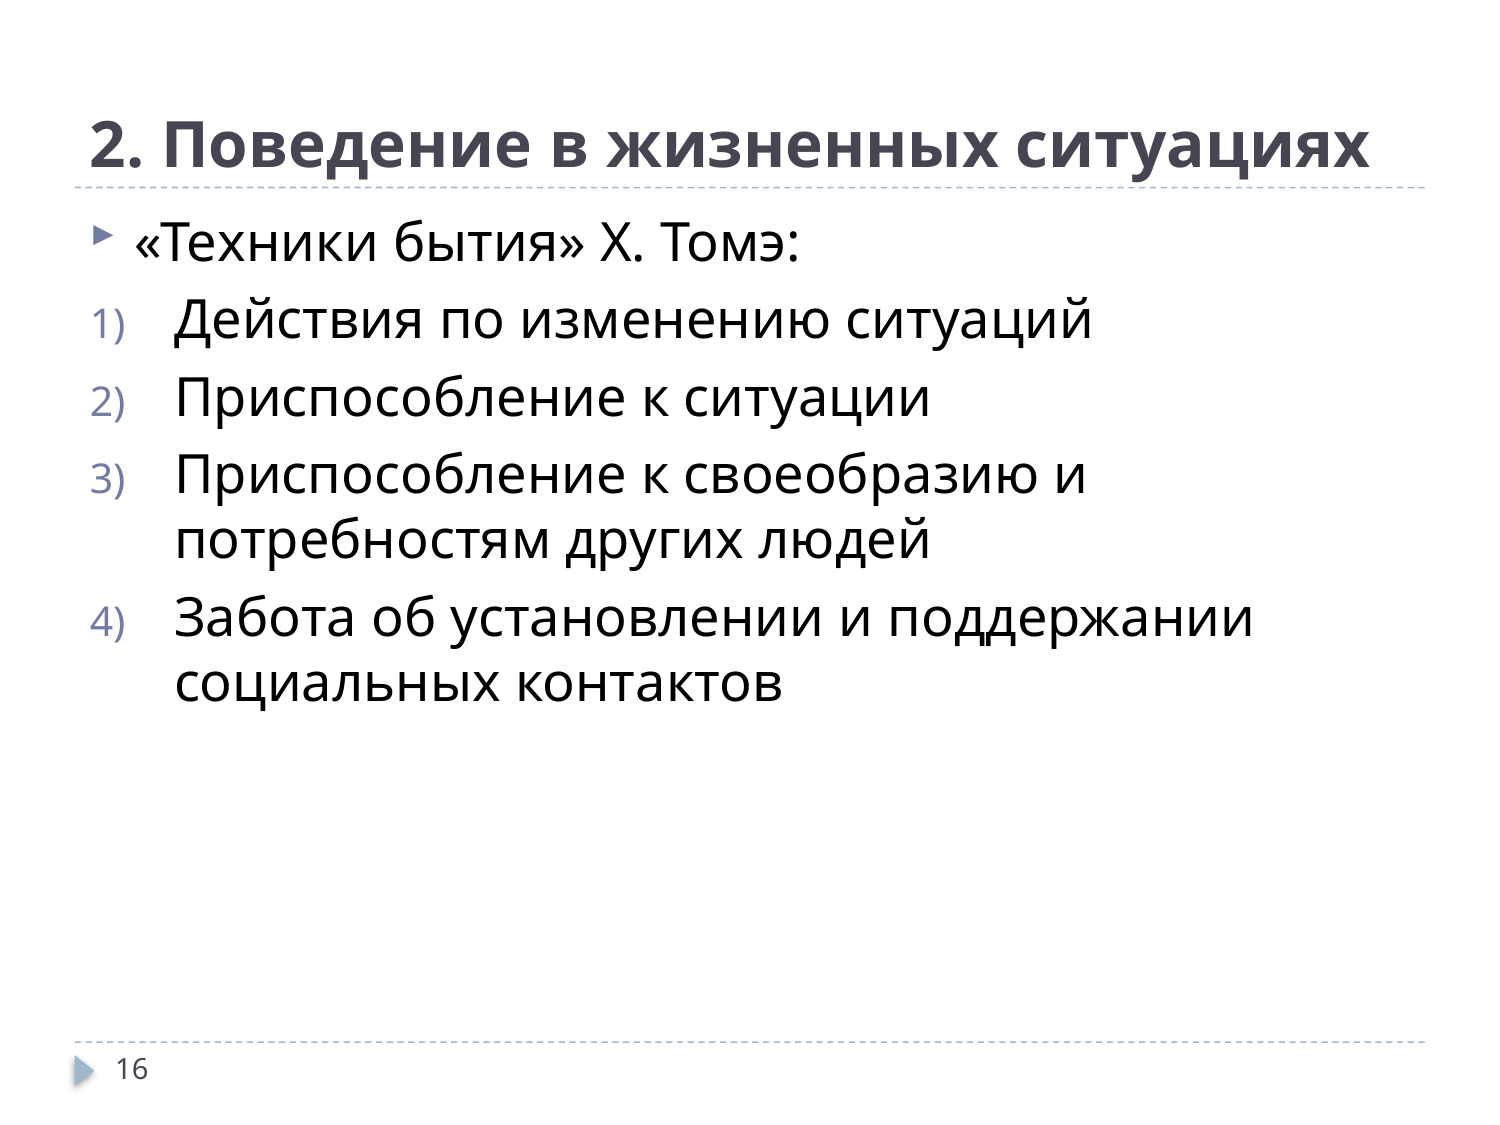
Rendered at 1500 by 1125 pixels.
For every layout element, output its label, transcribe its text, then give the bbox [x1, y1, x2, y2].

slide_number 16 [100, 1042, 426, 1103]
list «Техники бытия» Х. Томэ: Действия по изменению ситуаций Приспособление к ситуации Приспособление к своеобразию и потребностям других людей Забота об установлении и поддержании социальных контактов [75, 200, 1425, 1010]
title 2. Поведение в жизненных ситуациях [75, 24, 1425, 188]
